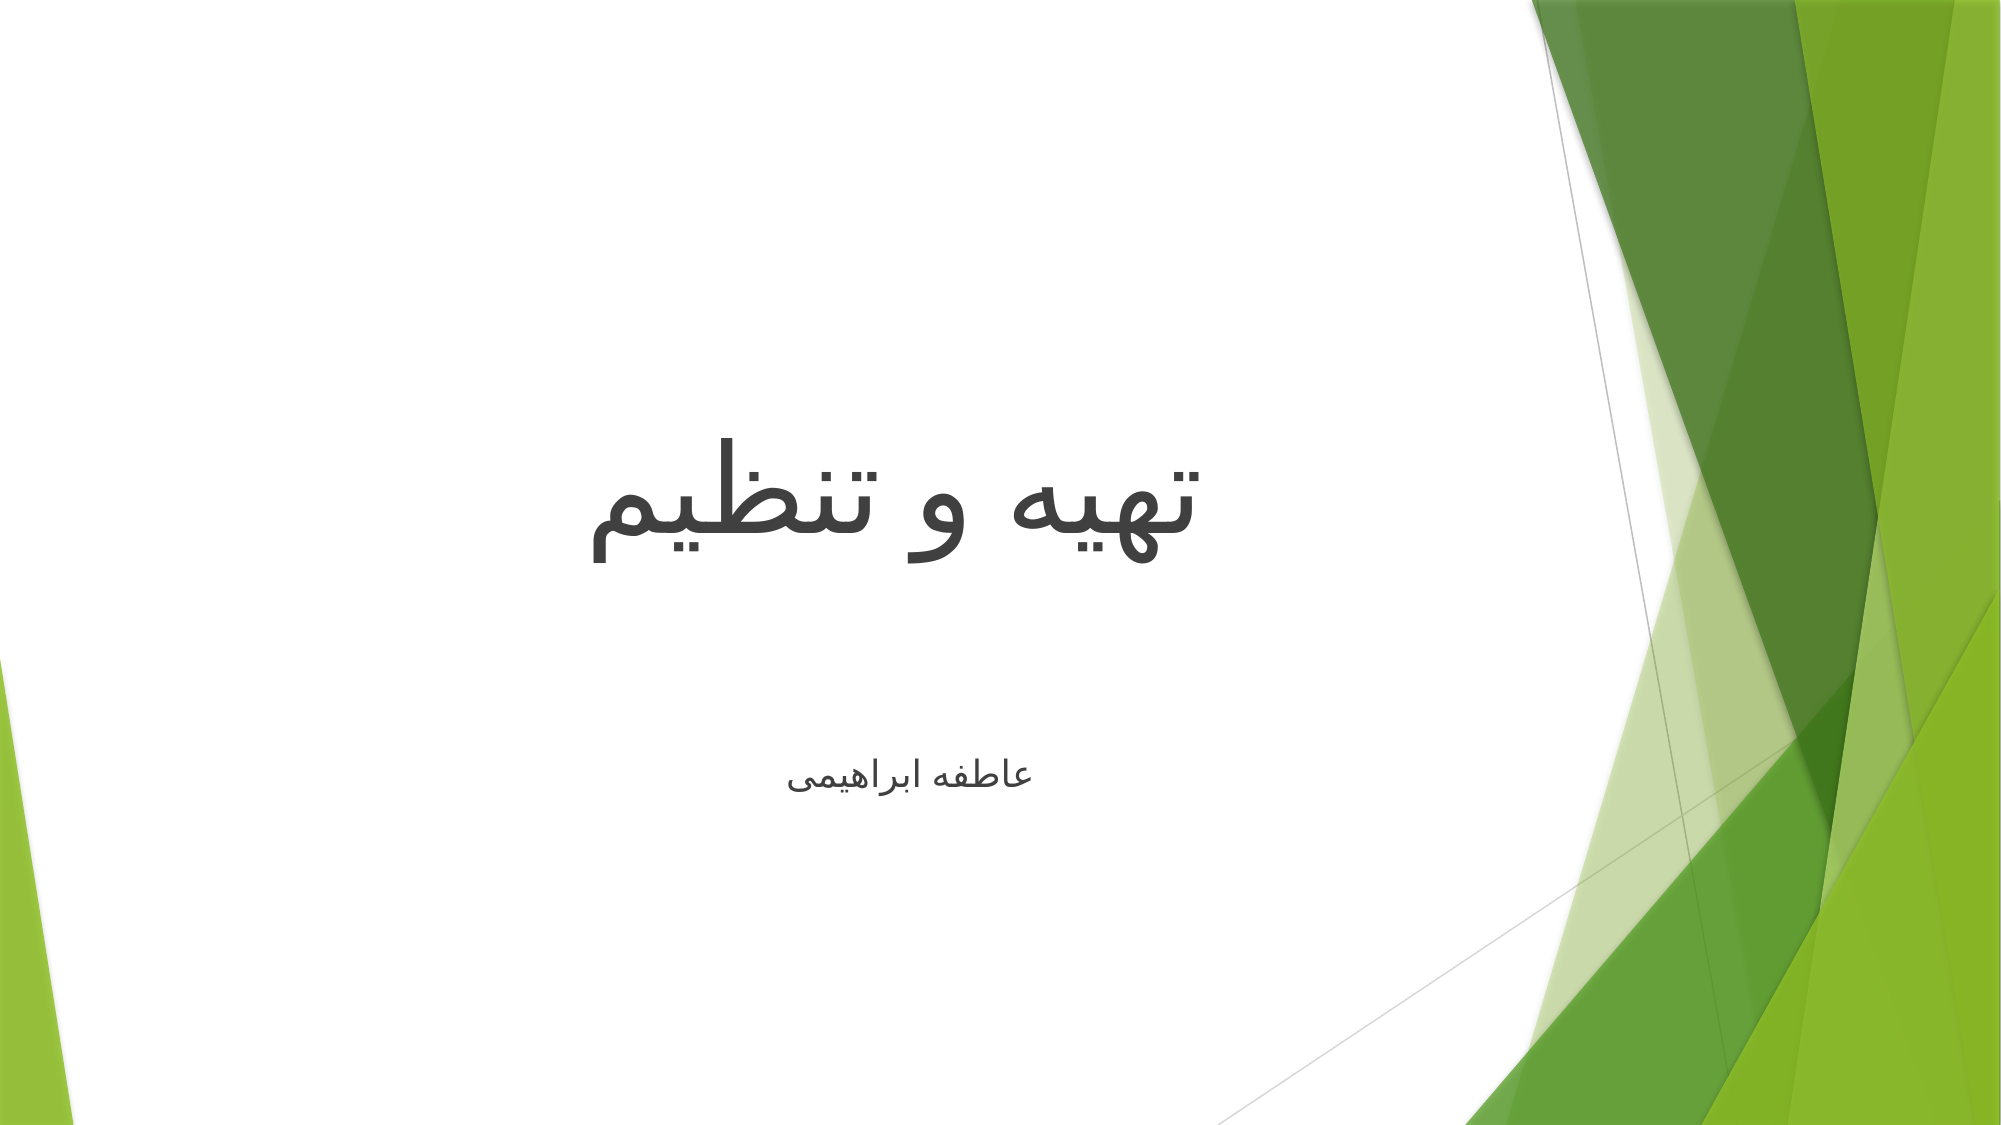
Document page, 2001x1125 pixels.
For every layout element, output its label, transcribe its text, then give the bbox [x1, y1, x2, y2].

list تهیه و تنظیم عاطفه ابراهیمی [205, 230, 1616, 867]
